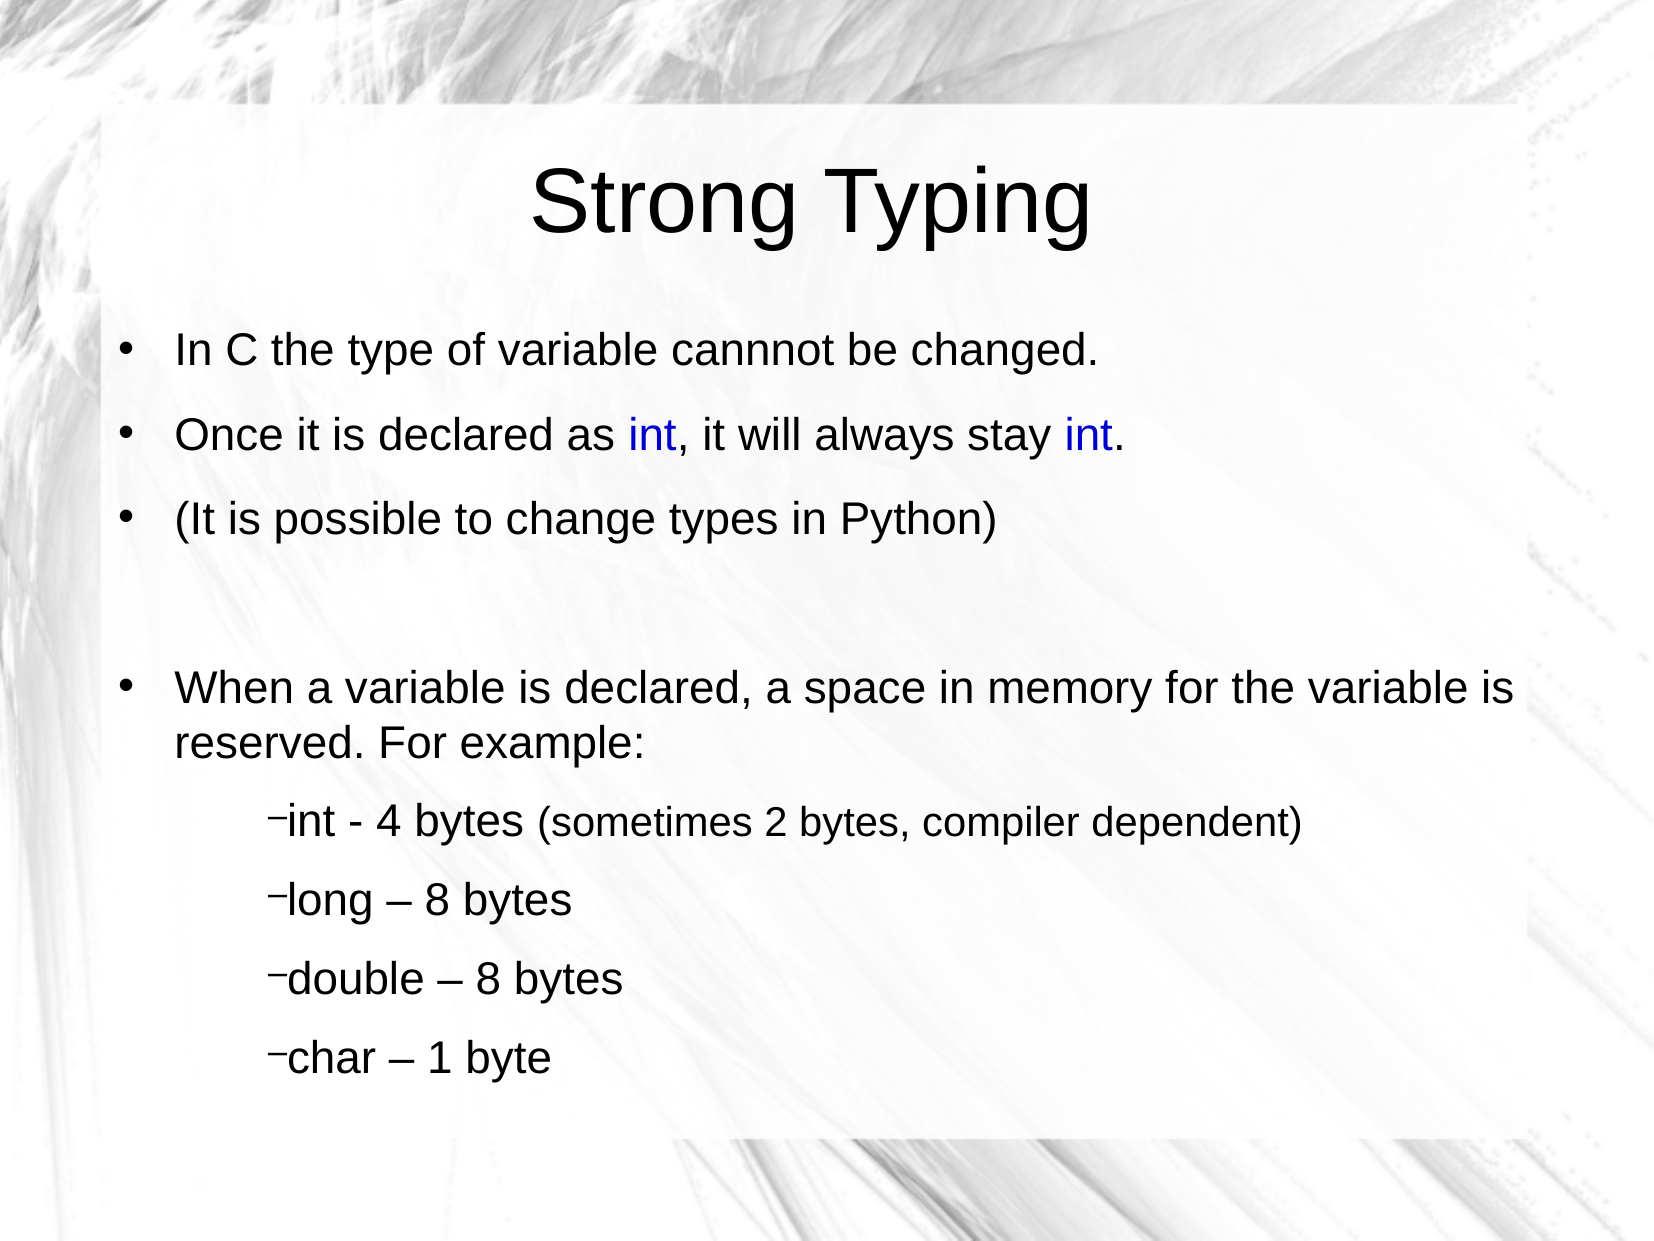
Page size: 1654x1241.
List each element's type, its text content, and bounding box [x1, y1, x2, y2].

picture [0, 0, 1654, 1241]
list In C the type of variable cannnot be changed. Once it is declared as int, it will always stay int. (It is possible to change types in Python) When a variable is declared, a space in memory for the variable is reserved. For example: int - 4 bytes (sometimes 2 bytes, compiler dependent) long – 8 bytes double – 8 bytes char – 1 byte [118, 319, 1571, 1102]
title Strong Typing [118, 112, 1506, 281]
